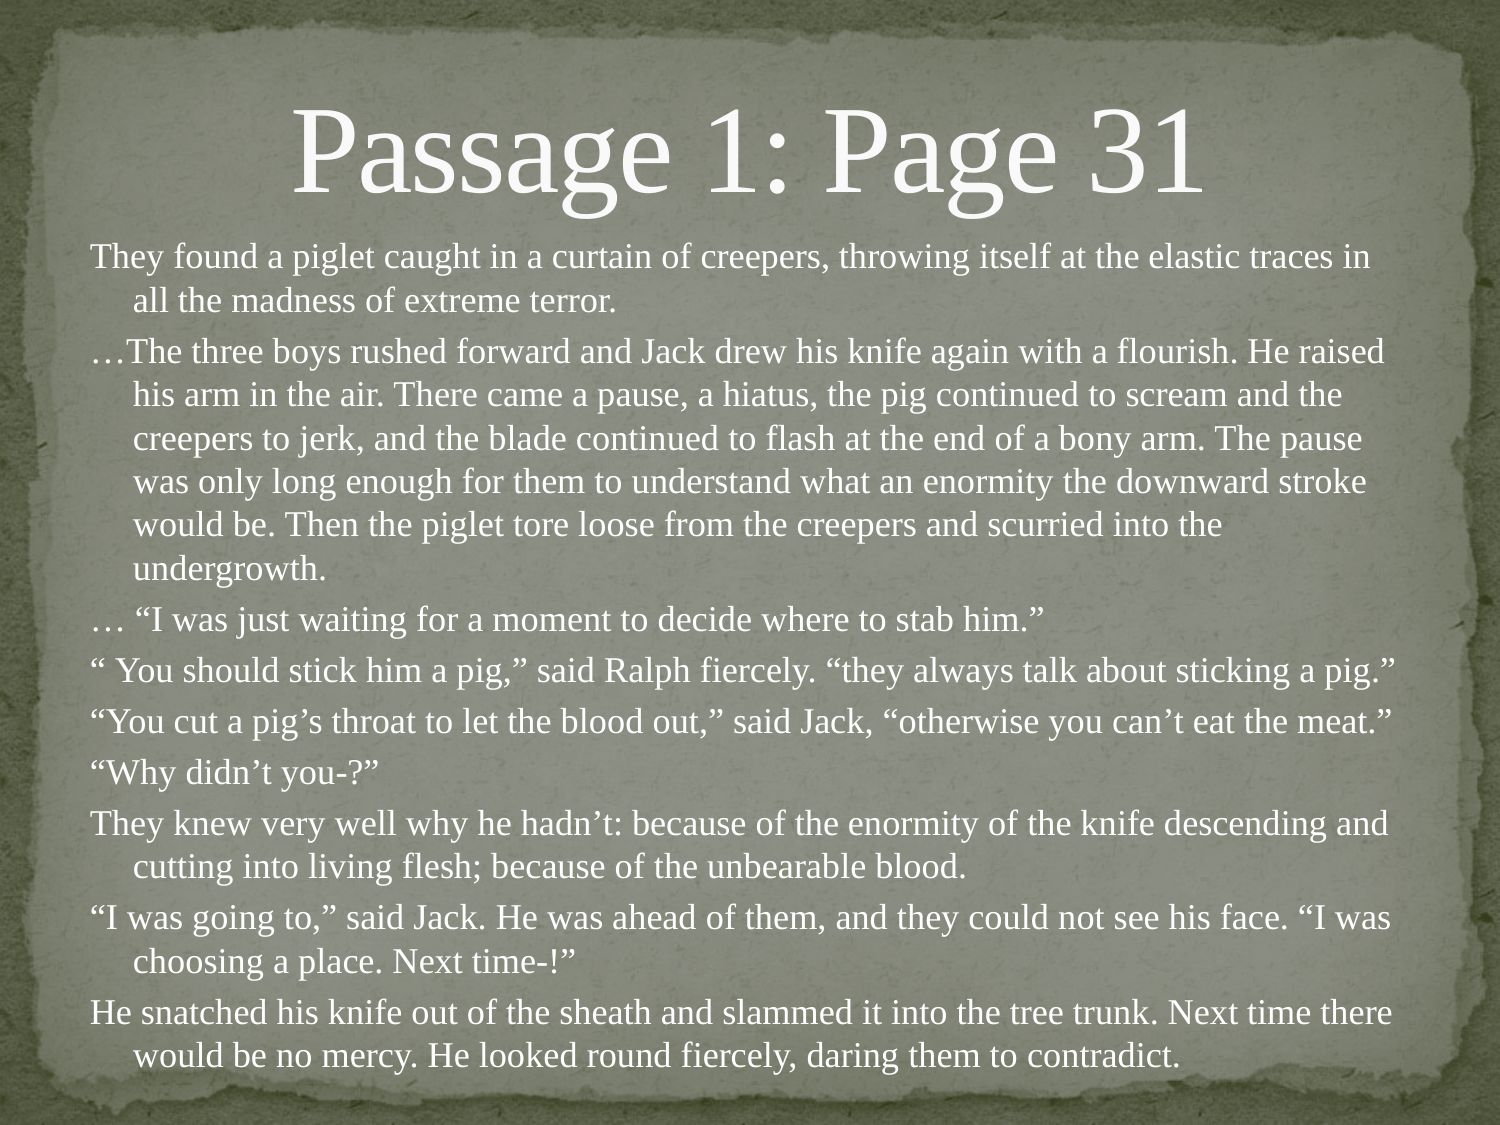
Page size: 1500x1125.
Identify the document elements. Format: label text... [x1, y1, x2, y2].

list They found a piglet caught in a curtain of creepers, throwing itself at the elastic traces in all the madness of extreme terror. …The three boys rushed forward and Jack drew his knife again with a flourish. He raised his arm in the air. There came a pause, a hiatus, the pig continued to scream and the creepers to jerk, and the blade continued to flash at the end of a bony arm. The pause was only long enough for them to understand what an enormity the downward stroke would be. Then the piglet tore loose from the creepers and scurried into the undergrowth. … “I was just waiting for a moment to decide where to stab him.” “ You should stick him a pig,” said Ralph fiercely. “they always talk about sticking a pig.” “You cut a pig’s throat to let the blood out,” said Jack, “otherwise you can’t eat the meat.” “Why didn’t you-?” They knew very well why he hadn’t: because of the enormity of the knife descending and cutting into living flesh; because of the unbearable blood. “I was going to,” said Jack. He was ahead of them, and they could not see his face. “I was choosing a place. Next time-!” He snatched his knife out of the sheath and slammed it into the tree trunk. Next time there would be no mercy. He looked round fiercely, daring them to contradict. [75, 225, 1425, 1088]
title Passage 1: Page 31 [74, 24, 1425, 225]
